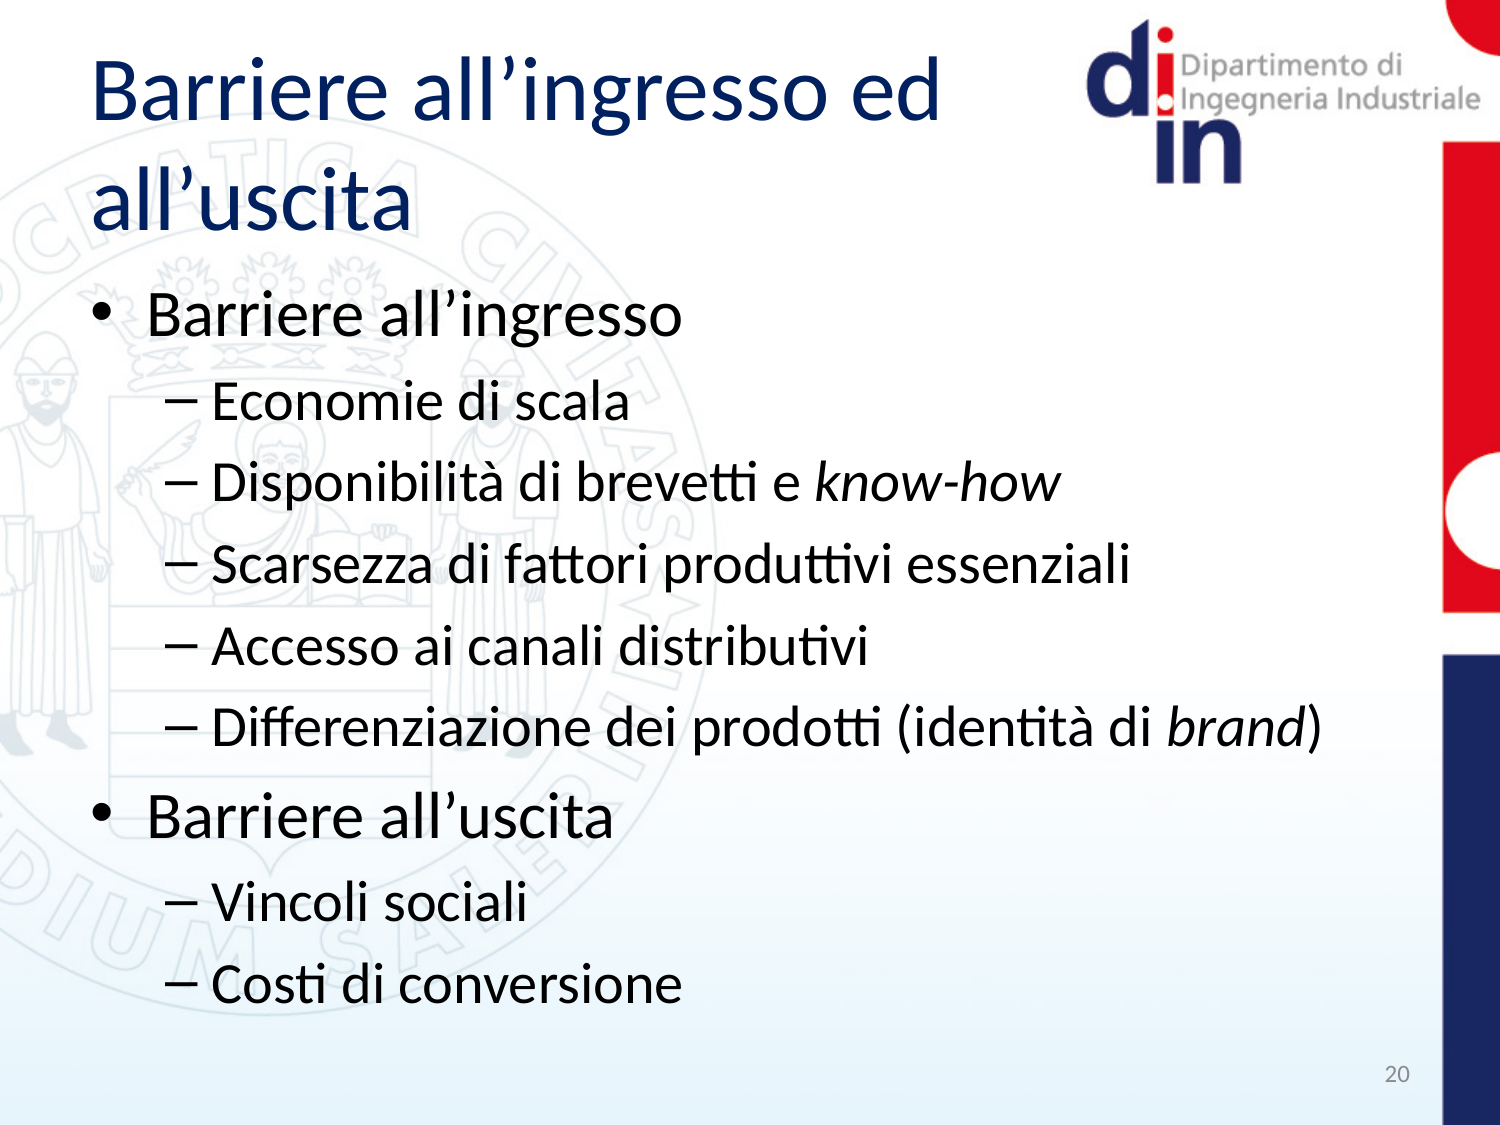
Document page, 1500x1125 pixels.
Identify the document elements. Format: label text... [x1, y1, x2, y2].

title Barriere all’ingresso ed all’uscita [74, 44, 1070, 233]
slide_number 20 [1257, 1042, 1425, 1103]
list Barriere all’ingresso Economie di scala Disponibilità di brevetti e know-how Scarsezza di fattori produttivi essenziali Accesso ai canali distributivi Differenziazione dei prodotti (identità di brand) Barriere all’uscita Vincoli sociali Costi di conversione [74, 262, 1426, 1006]
picture [0, 0, 1500, 1125]
